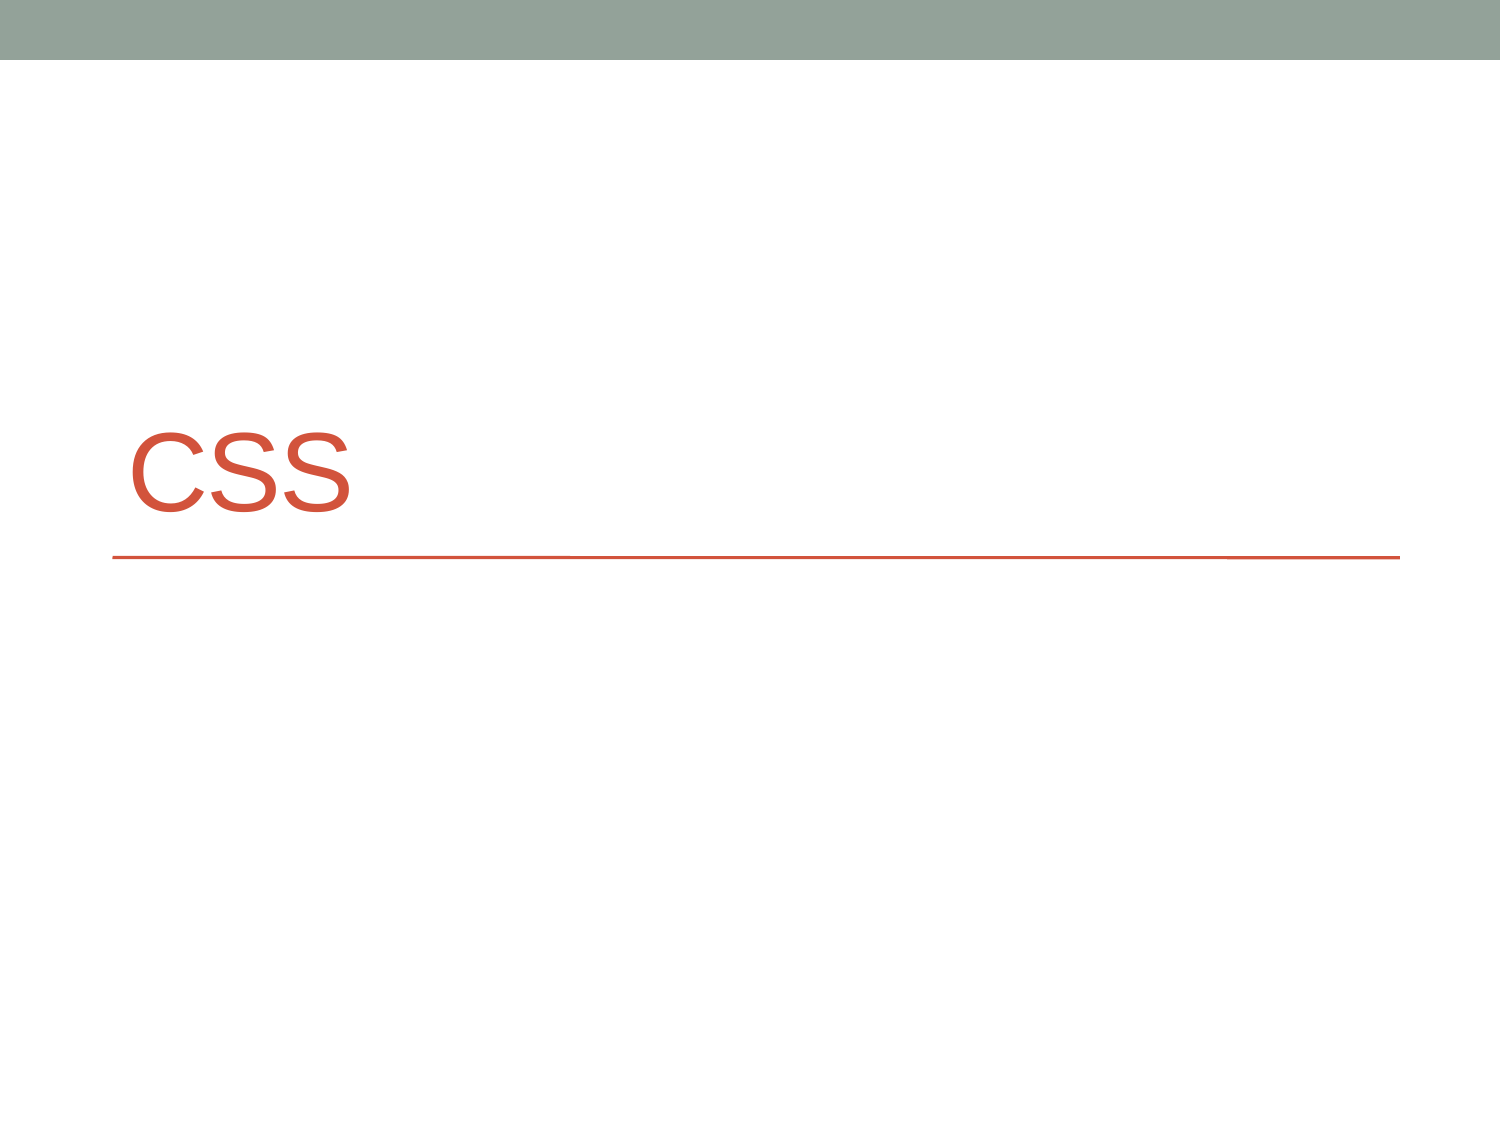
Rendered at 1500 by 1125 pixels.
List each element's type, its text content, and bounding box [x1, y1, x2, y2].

title CSS [112, 224, 1400, 542]
